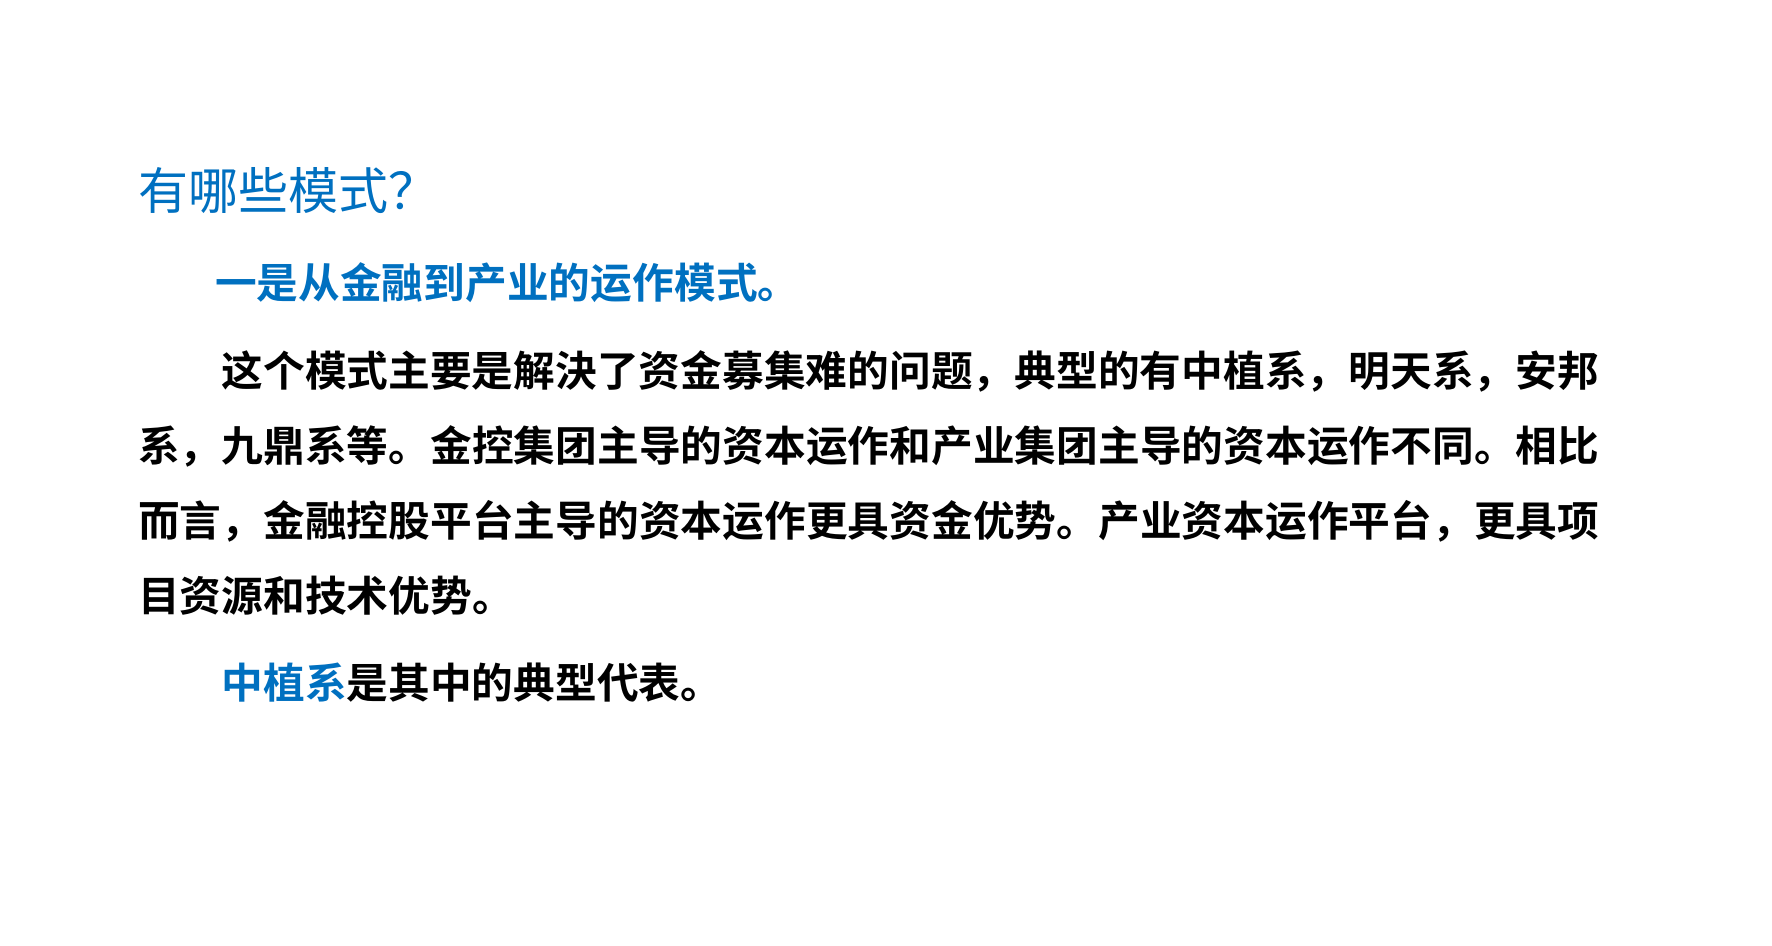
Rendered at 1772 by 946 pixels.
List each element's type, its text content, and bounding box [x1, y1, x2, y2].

text_box 有哪些模式？ 一是从金融到产业的运作模式。 这个模式主要是解決了资金募集难的问题，典型的有中植系，明天系，安邦系，九鼎系等。金控集团主导的资本运作和产业集团主导的资本运作不同。相比而言，金融控股平台主导的资本运作更具资金优势。产业资本运作平台，更具项目资源和技术优势。 中植系是其中的典型代表。 [123, 122, 1633, 715]
